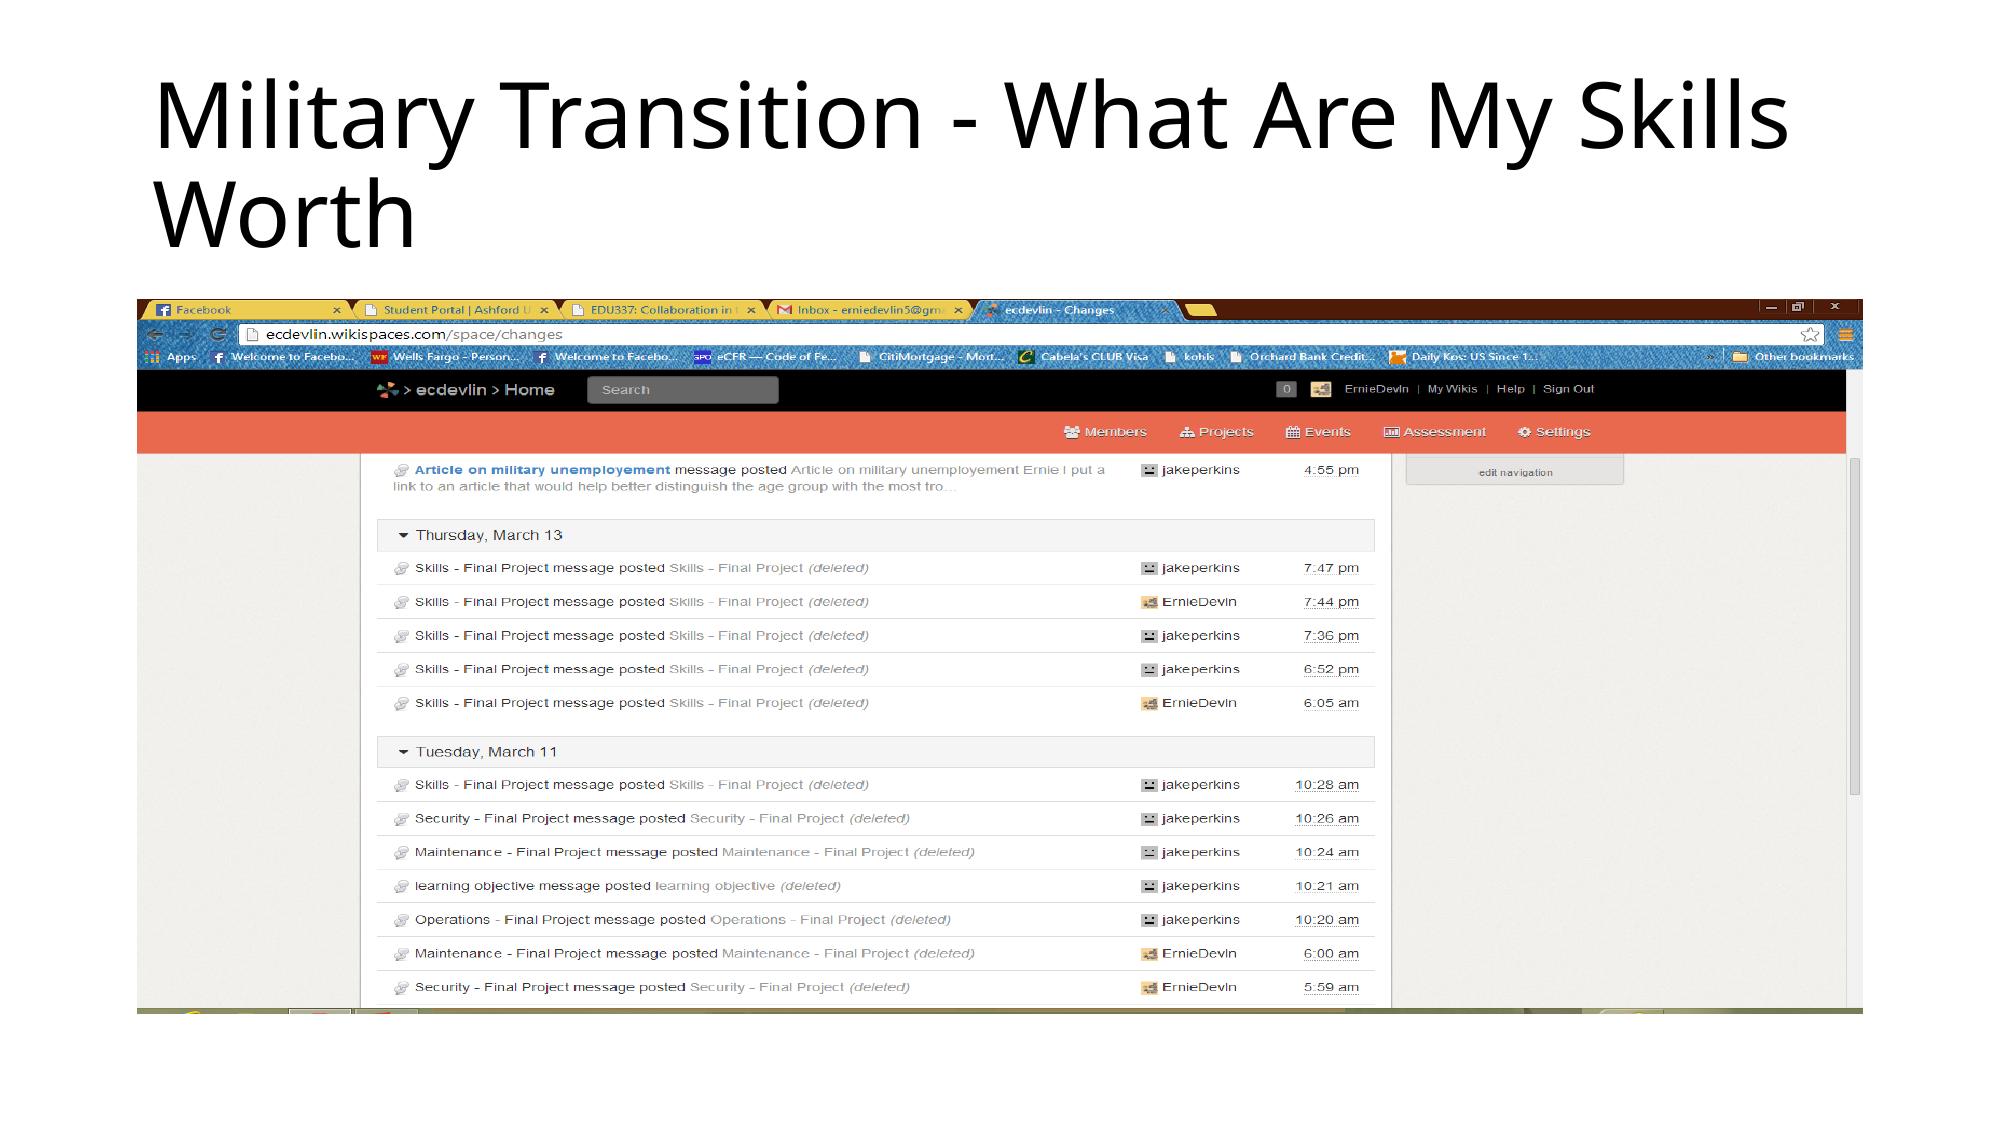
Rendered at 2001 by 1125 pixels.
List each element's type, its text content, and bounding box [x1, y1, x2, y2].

title Military Transition - What Are My Skills Worth [137, 59, 1863, 278]
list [137, 299, 1863, 1014]
